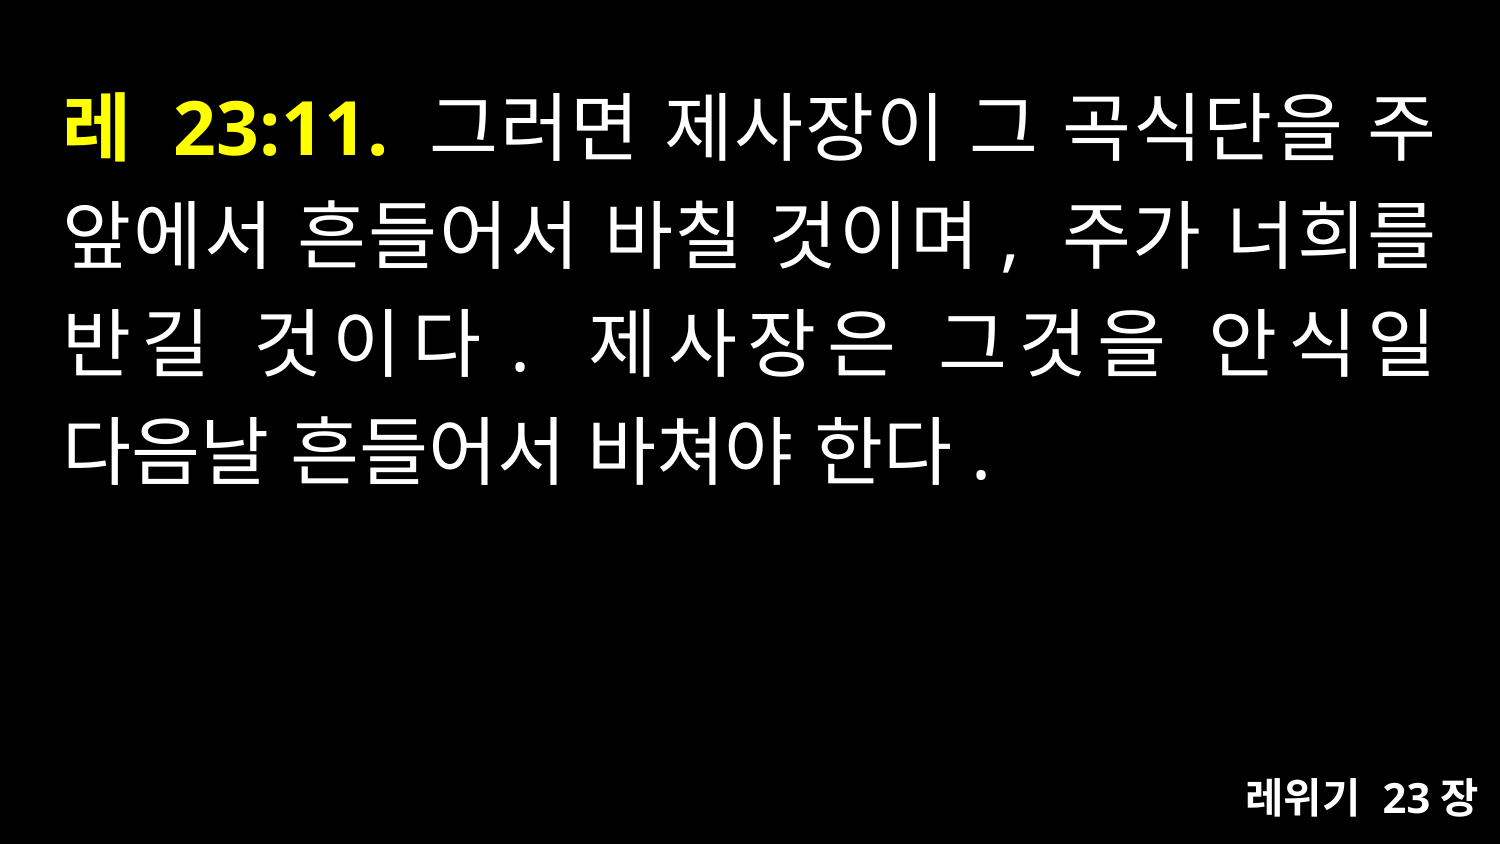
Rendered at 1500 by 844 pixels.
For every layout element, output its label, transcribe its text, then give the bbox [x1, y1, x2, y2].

subtitle 레위기 23장 [916, 770, 1500, 844]
title 레 23:11. 그러면 제사장이 그 곡식단을 주 앞에서 흔들어서 바칠 것이며, 주가 너희를 반길 것이다. 제사장은 그것을 안식일 다음날 흔들어서 바쳐야 한다. [0, 0, 1500, 844]
